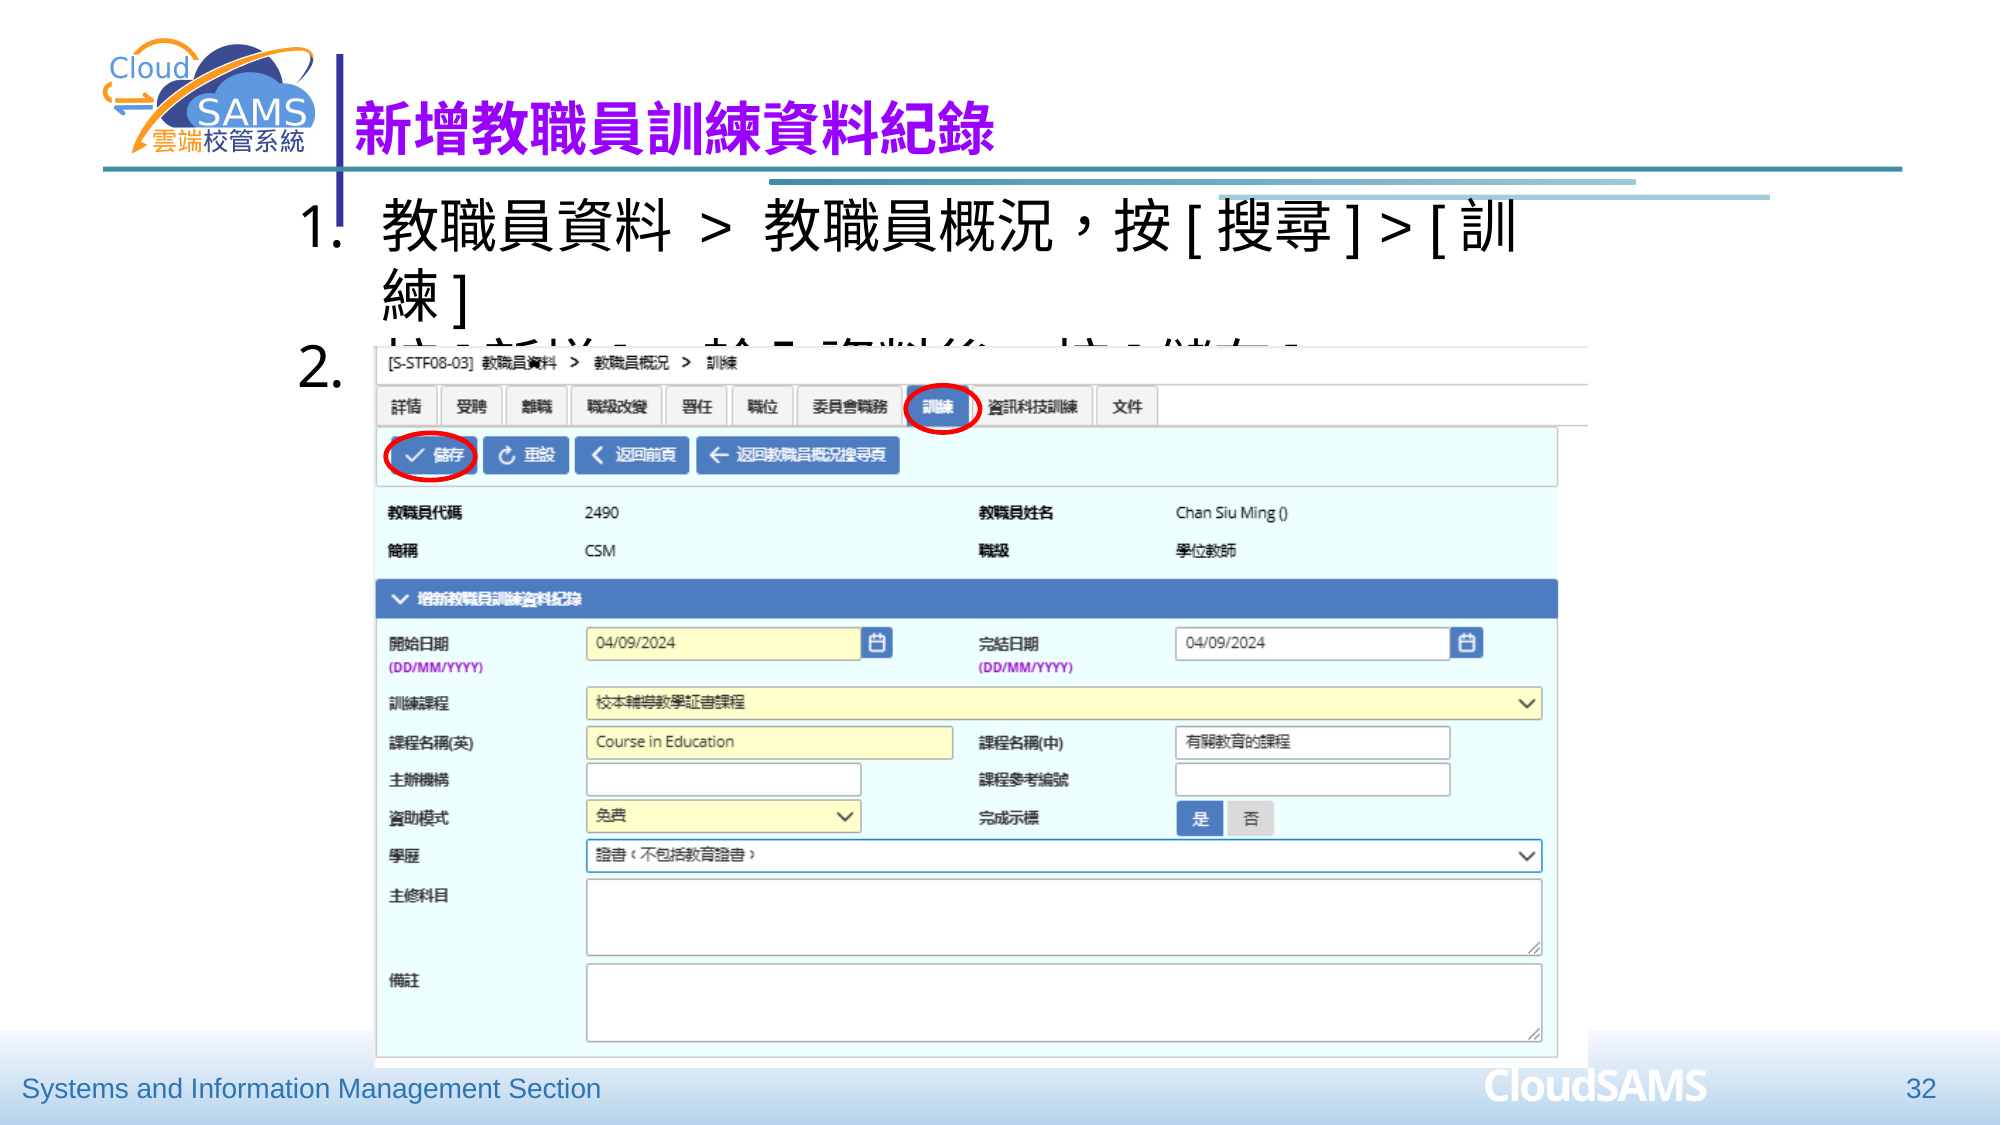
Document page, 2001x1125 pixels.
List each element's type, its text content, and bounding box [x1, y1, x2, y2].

picture [373, 346, 1589, 1068]
slide_number 32 [1755, 1063, 1952, 1125]
picture [87, 7, 349, 175]
title 新增教職員訓練資料紀錄 [340, 44, 1907, 170]
text_box 教職員資料 > 教職員概況，按[搜尋] > [訓練] 按[新增]，輸入資料後，按[儲存] [282, 181, 1556, 407]
